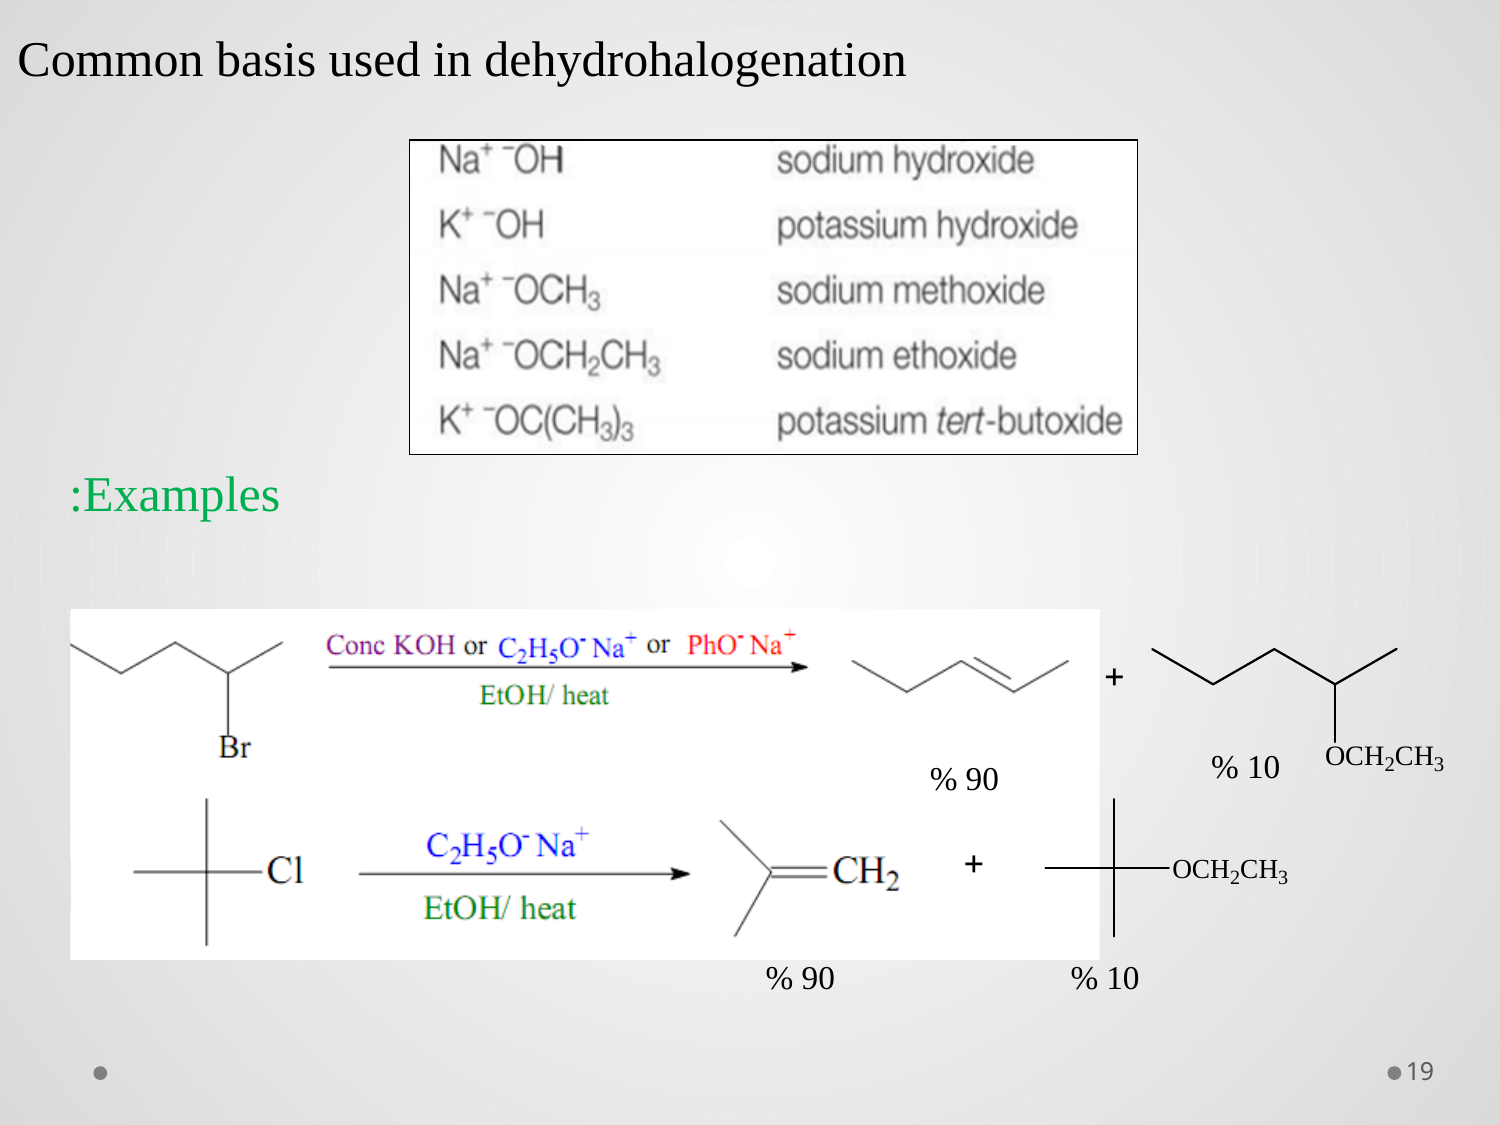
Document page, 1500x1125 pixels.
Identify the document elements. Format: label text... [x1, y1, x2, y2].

text_box 10 % [1055, 969, 1155, 1004]
text_box 90 % [750, 969, 850, 1004]
picture [409, 140, 1137, 454]
text_box Common basis used in dehydrohalogenation [2, 19, 1105, 94]
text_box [70, 609, 1447, 960]
slide_number 19 [1401, 1042, 1494, 1103]
picture [1042, 796, 1289, 939]
text_box Examples: [54, 454, 296, 529]
